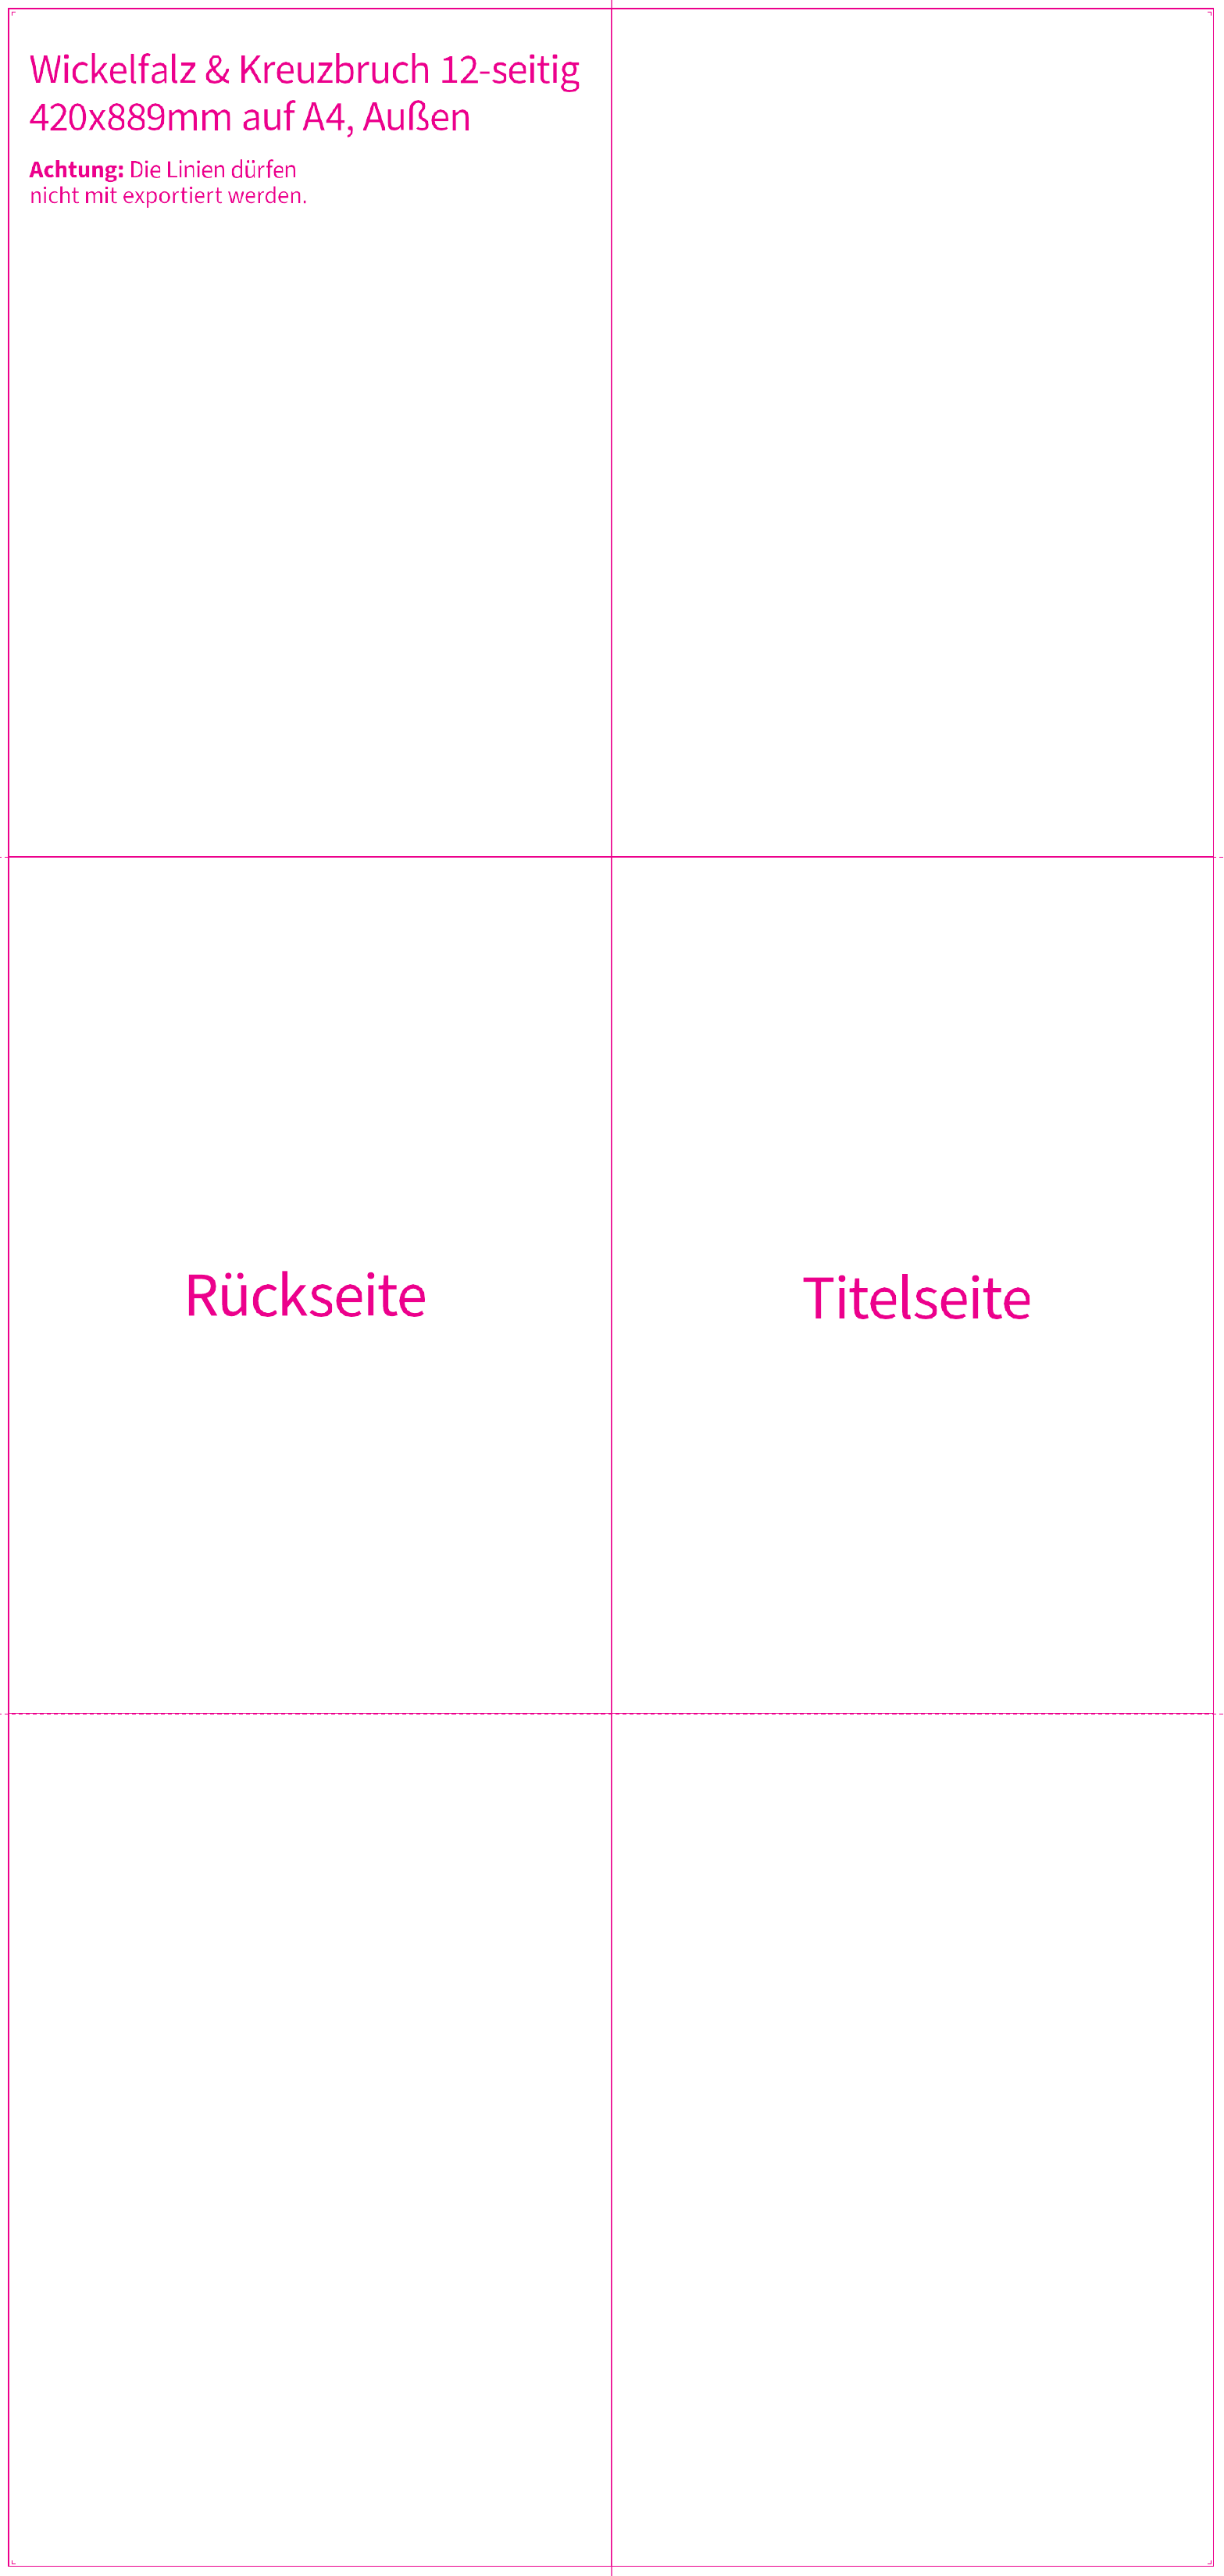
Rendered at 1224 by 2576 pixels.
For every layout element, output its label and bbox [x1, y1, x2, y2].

text_box [358, 53, 429, 84]
text_box [243, 100, 296, 131]
text_box [29, 159, 306, 209]
text_box [530, 54, 580, 93]
text_box [409, 100, 469, 131]
text_box [30, 103, 198, 131]
text_box [241, 53, 354, 84]
text_box [63, 52, 196, 84]
text_box [442, 55, 526, 84]
text_box [281, 1271, 426, 1317]
text_box [362, 102, 404, 131]
text_box [803, 1275, 897, 1320]
text_box [0, 0, 1224, 2576]
text_box [901, 1273, 1030, 1320]
